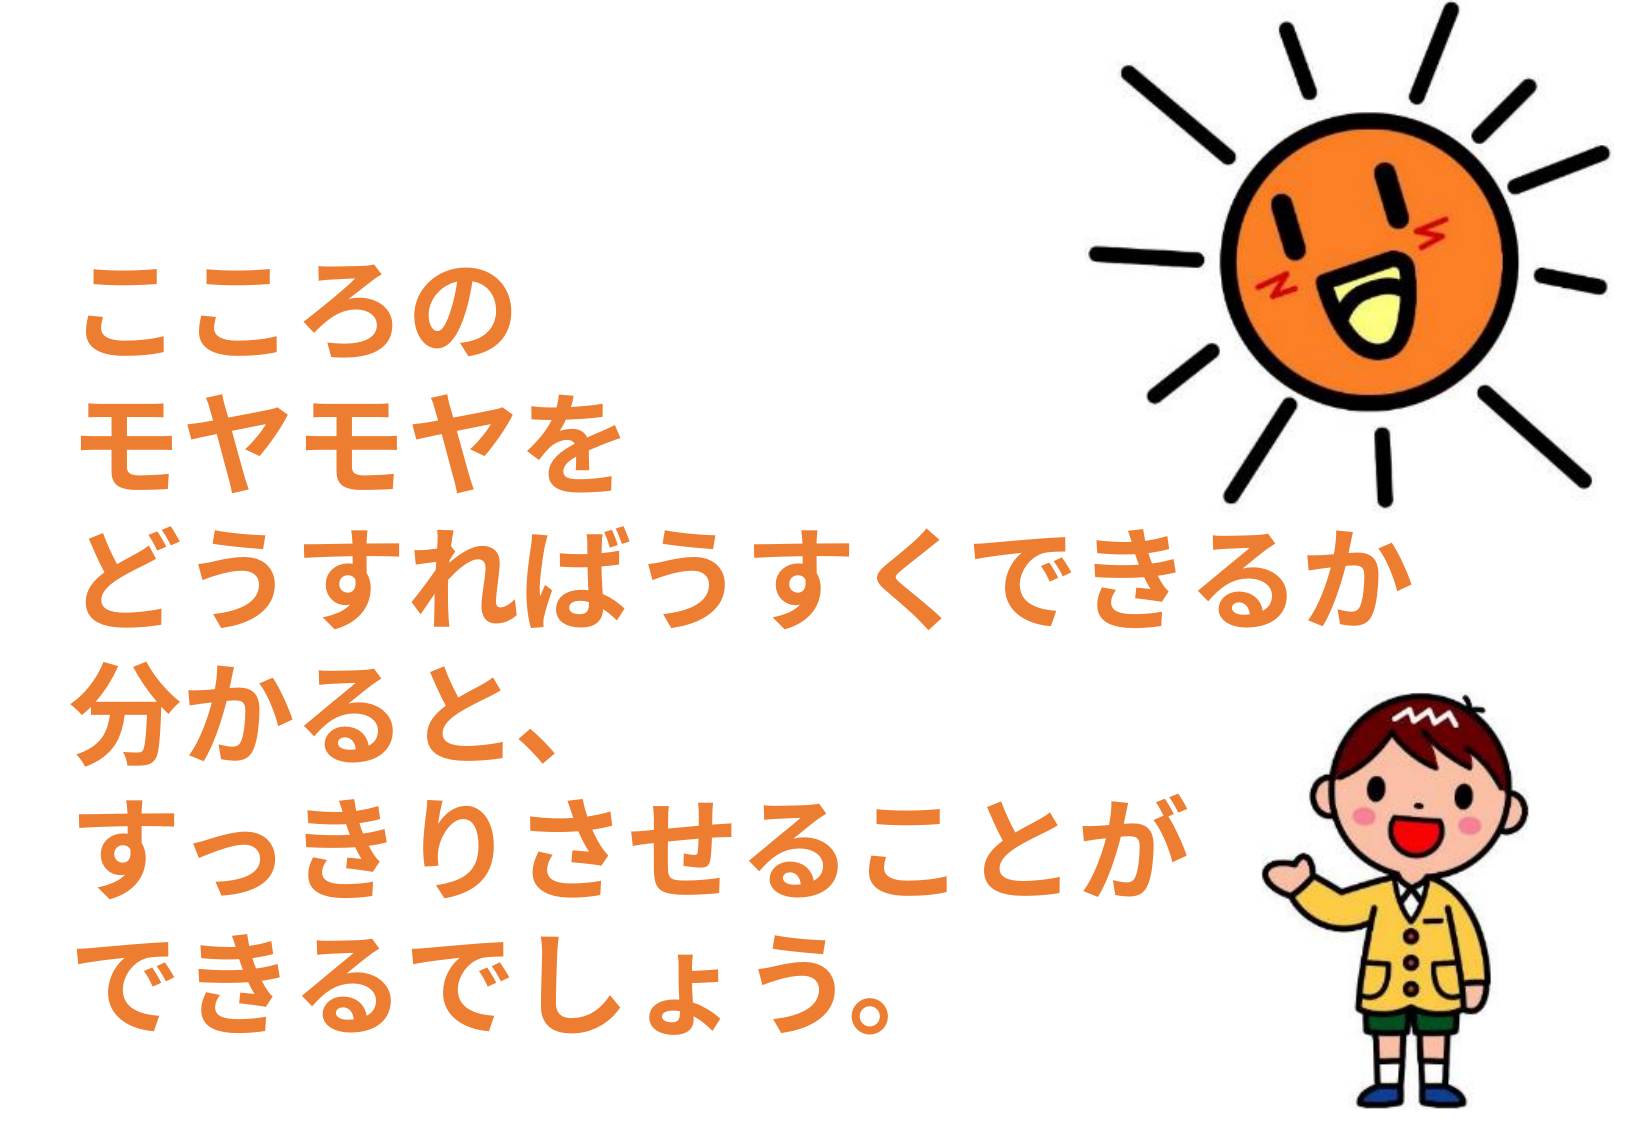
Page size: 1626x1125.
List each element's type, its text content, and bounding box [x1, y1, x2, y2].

picture [1084, 0, 1614, 513]
text_box こころの モヤモヤを どうすればうすくできるか 分かると、 すっきりさせることが できるでしょう。 [54, 231, 1542, 1057]
picture [1261, 692, 1530, 1110]
